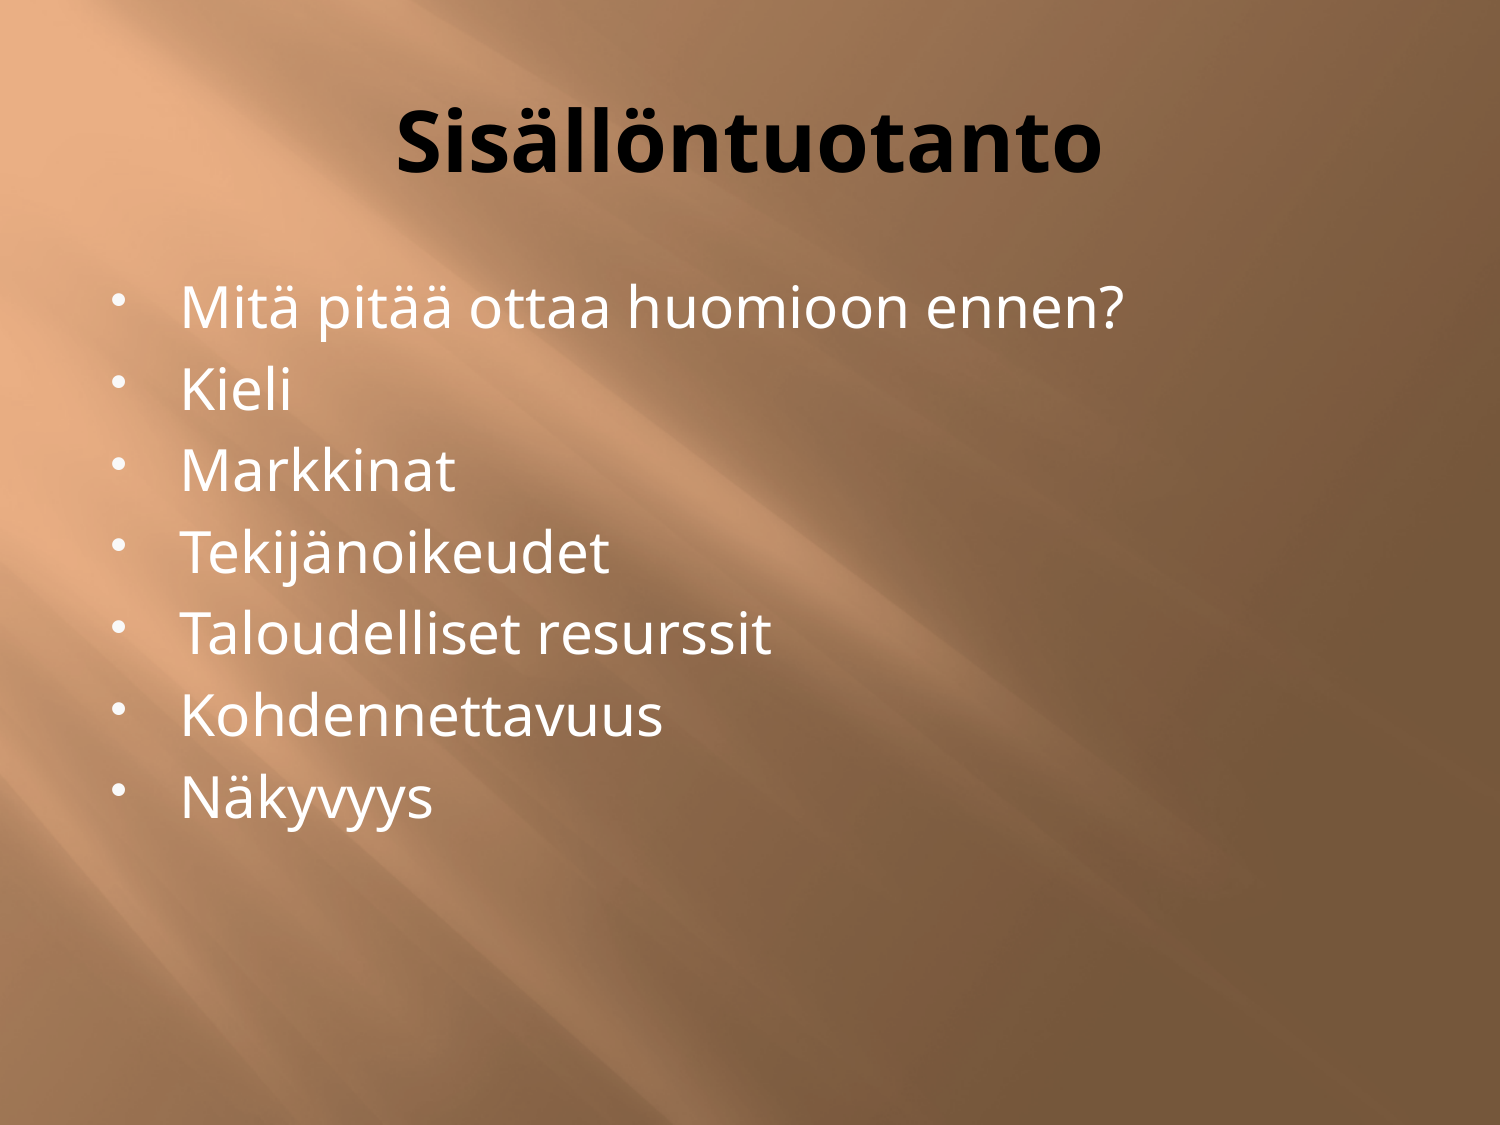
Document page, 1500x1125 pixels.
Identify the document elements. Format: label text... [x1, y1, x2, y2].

list Mitä pitää ottaa huomioon ennen? Kieli Markkinat Tekijänoikeudet Taloudelliset resurssit Kohdennettavuus Näkyvyys [75, 262, 1425, 1035]
title Sisällöntuotanto [75, 45, 1425, 233]
